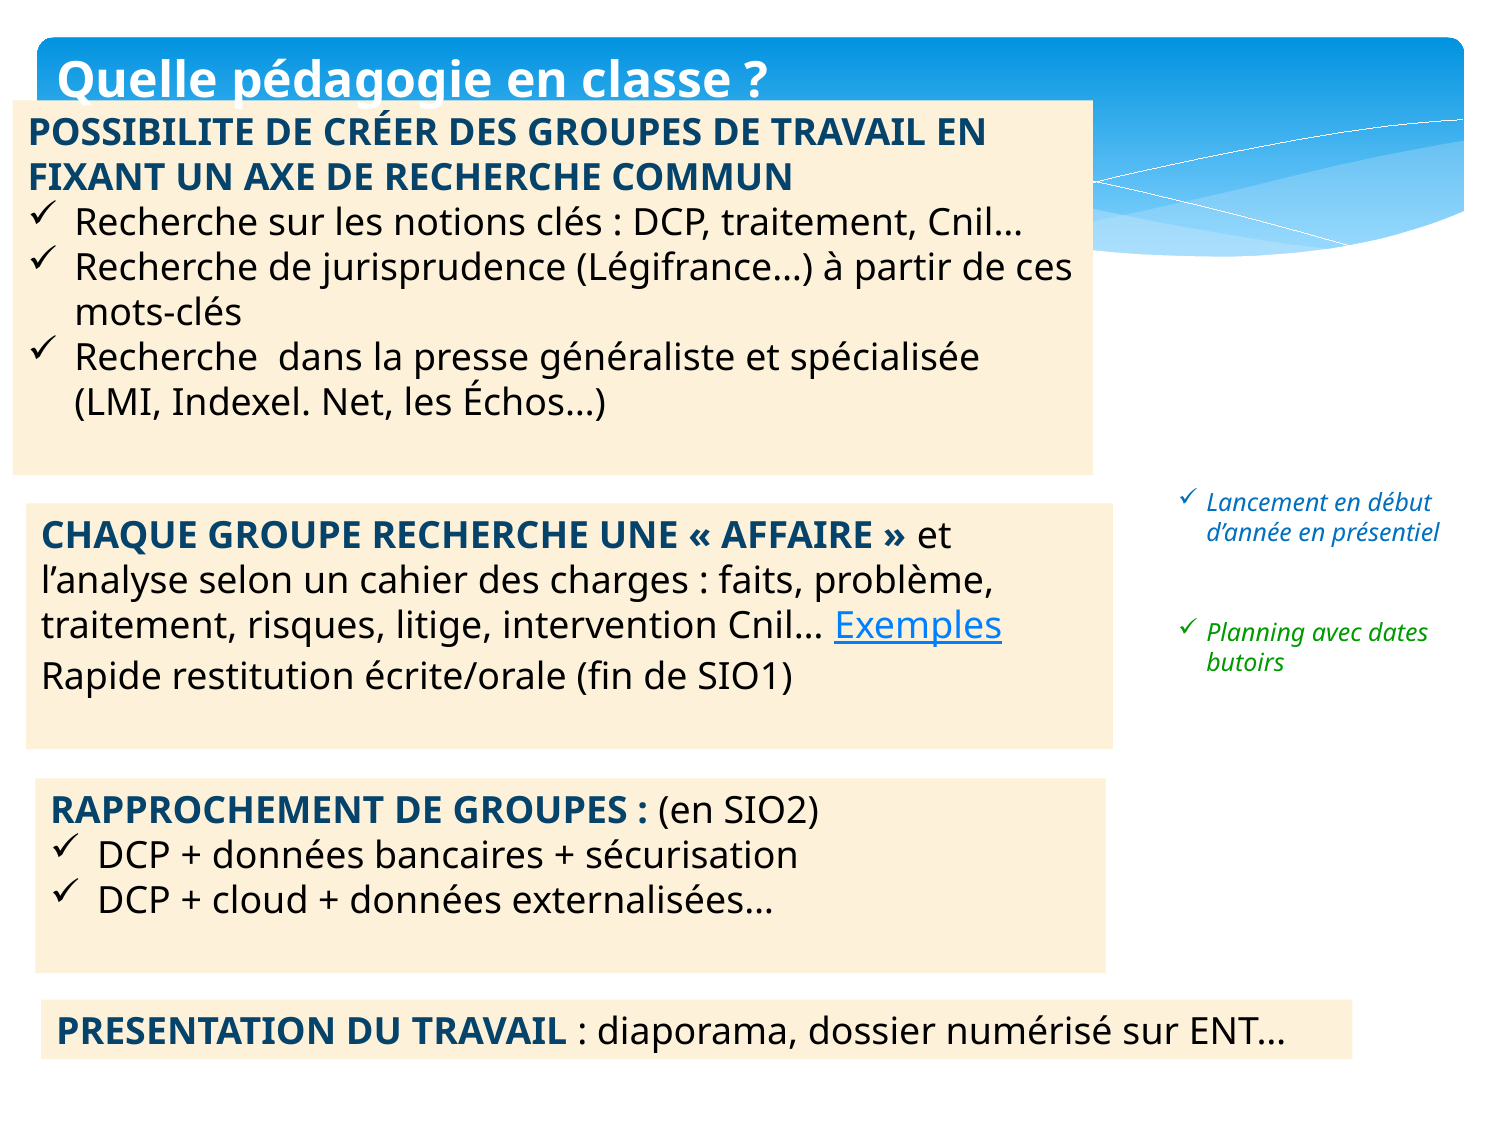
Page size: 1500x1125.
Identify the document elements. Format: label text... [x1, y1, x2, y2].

text_box PRESENTATION DU TRAVAIL : diaporama, dossier numérisé sur ENT… [41, 999, 1353, 1060]
text_box RAPPROCHEMENT DE GROUPES : (en SIO2) DCP + données bancaires + sécurisation DCP + cloud + données externalisées… [35, 778, 1106, 974]
text_box CHAQUE GROUPE RECHERCHE UNE « AFFAIRE » et l’analyse selon un cahier des charges : faits, problème, traitement, risques, litige, intervention Cnil… Exemples Rapide restitution écrite/orale (fin de SIO1) [26, 503, 1113, 750]
text_box Lancement en début d’année en présentiel Planning avec dates butoirs [1163, 478, 1483, 819]
text_box POSSIBILITE DE CRÉER DES GROUPES DE TRAVAIL EN FIXANT UN AXE DE RECHERCHE COMMUN Recherche sur les notions clés : DCP, traitement, Cnil… Recherche de jurisprudence (Légifrance…) à partir de ces mots-clés Recherche dans la presse généraliste et spécialisée (LMI, Indexel. Net, les Échos…) [12, 100, 1093, 476]
text_box Quelle pédagogie en classe ? [41, 40, 869, 116]
